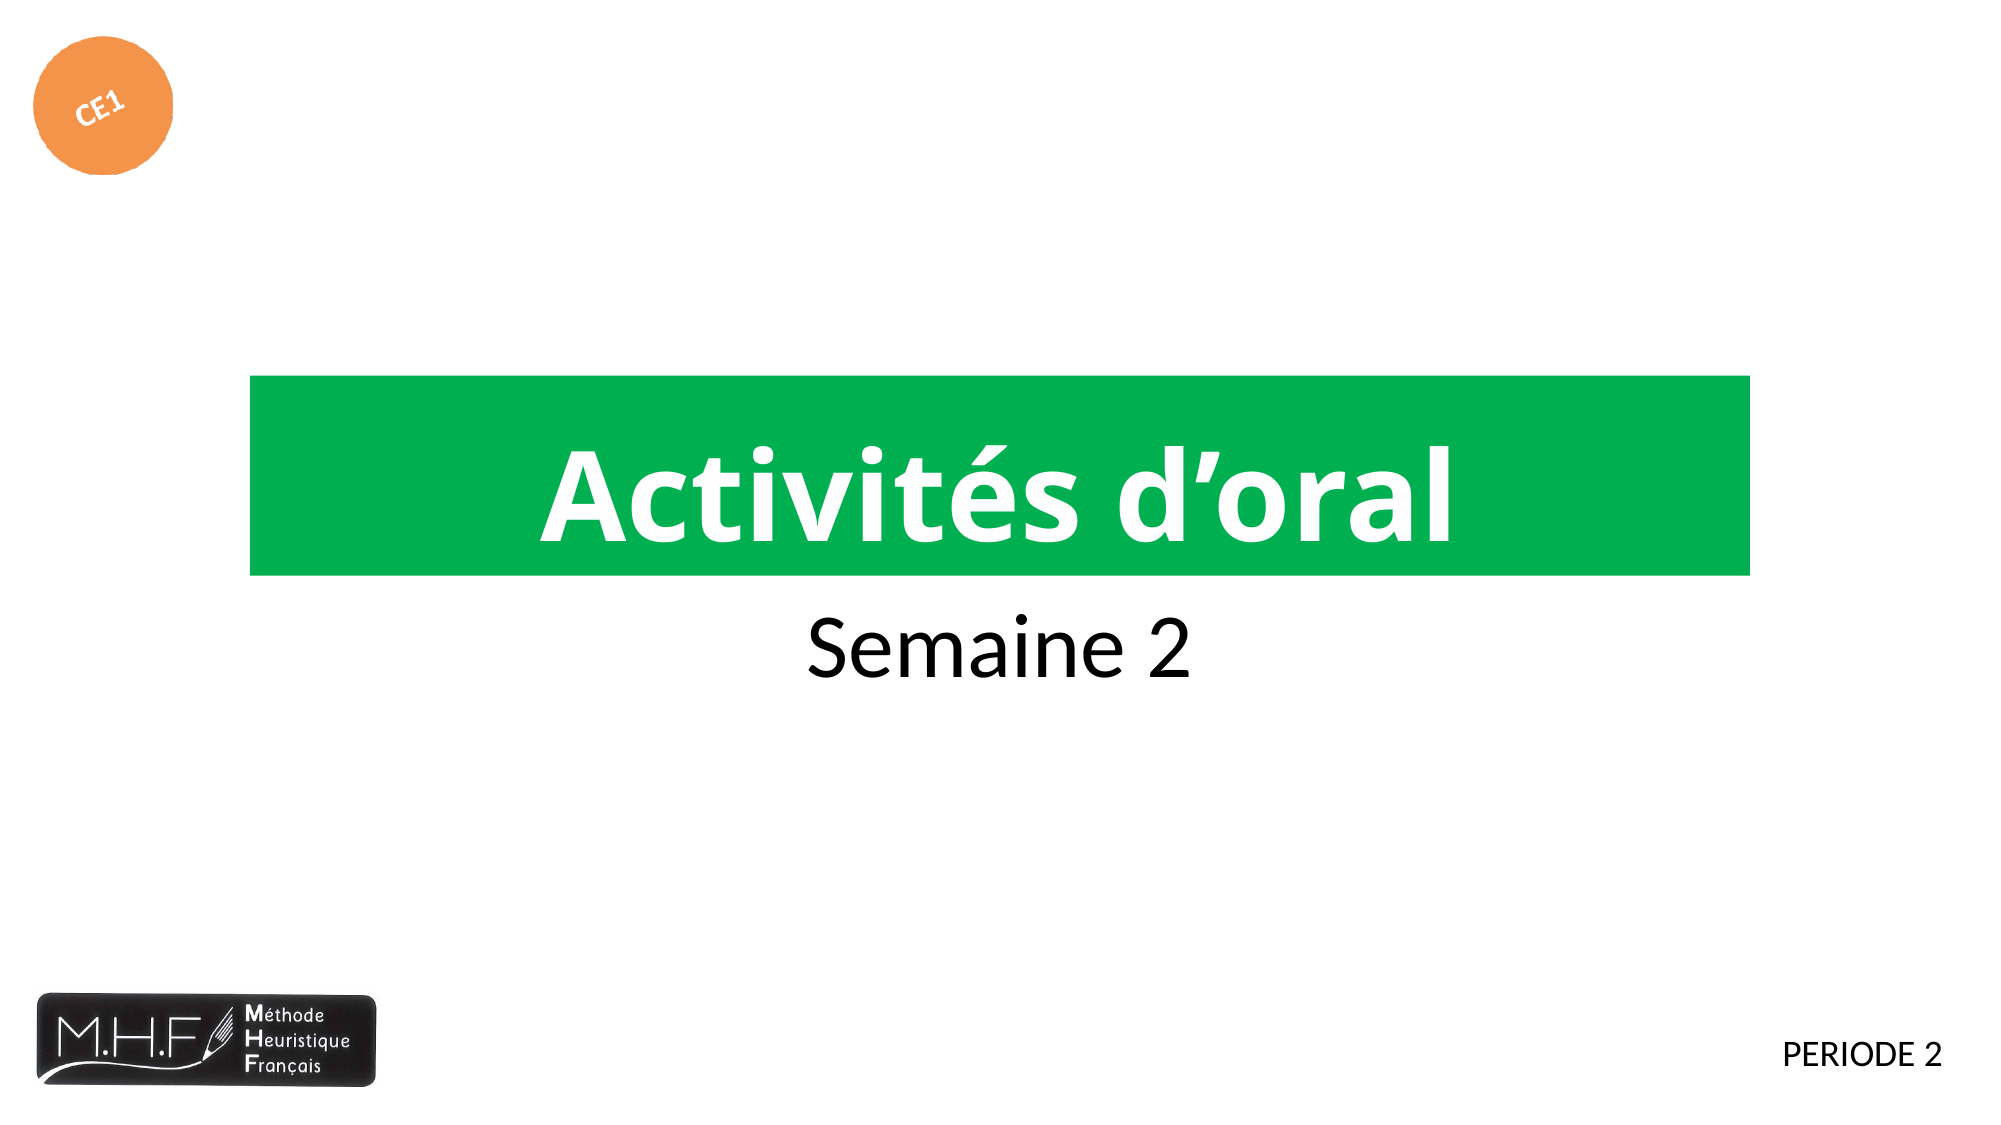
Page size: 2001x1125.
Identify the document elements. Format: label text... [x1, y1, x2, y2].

picture [33, 990, 379, 1089]
picture [33, 36, 173, 175]
text_box PERIODE 2 [1362, 1021, 1967, 1082]
subtitle Semaine 2 [249, 590, 1750, 863]
title Activités d’oral [249, 375, 1750, 576]
